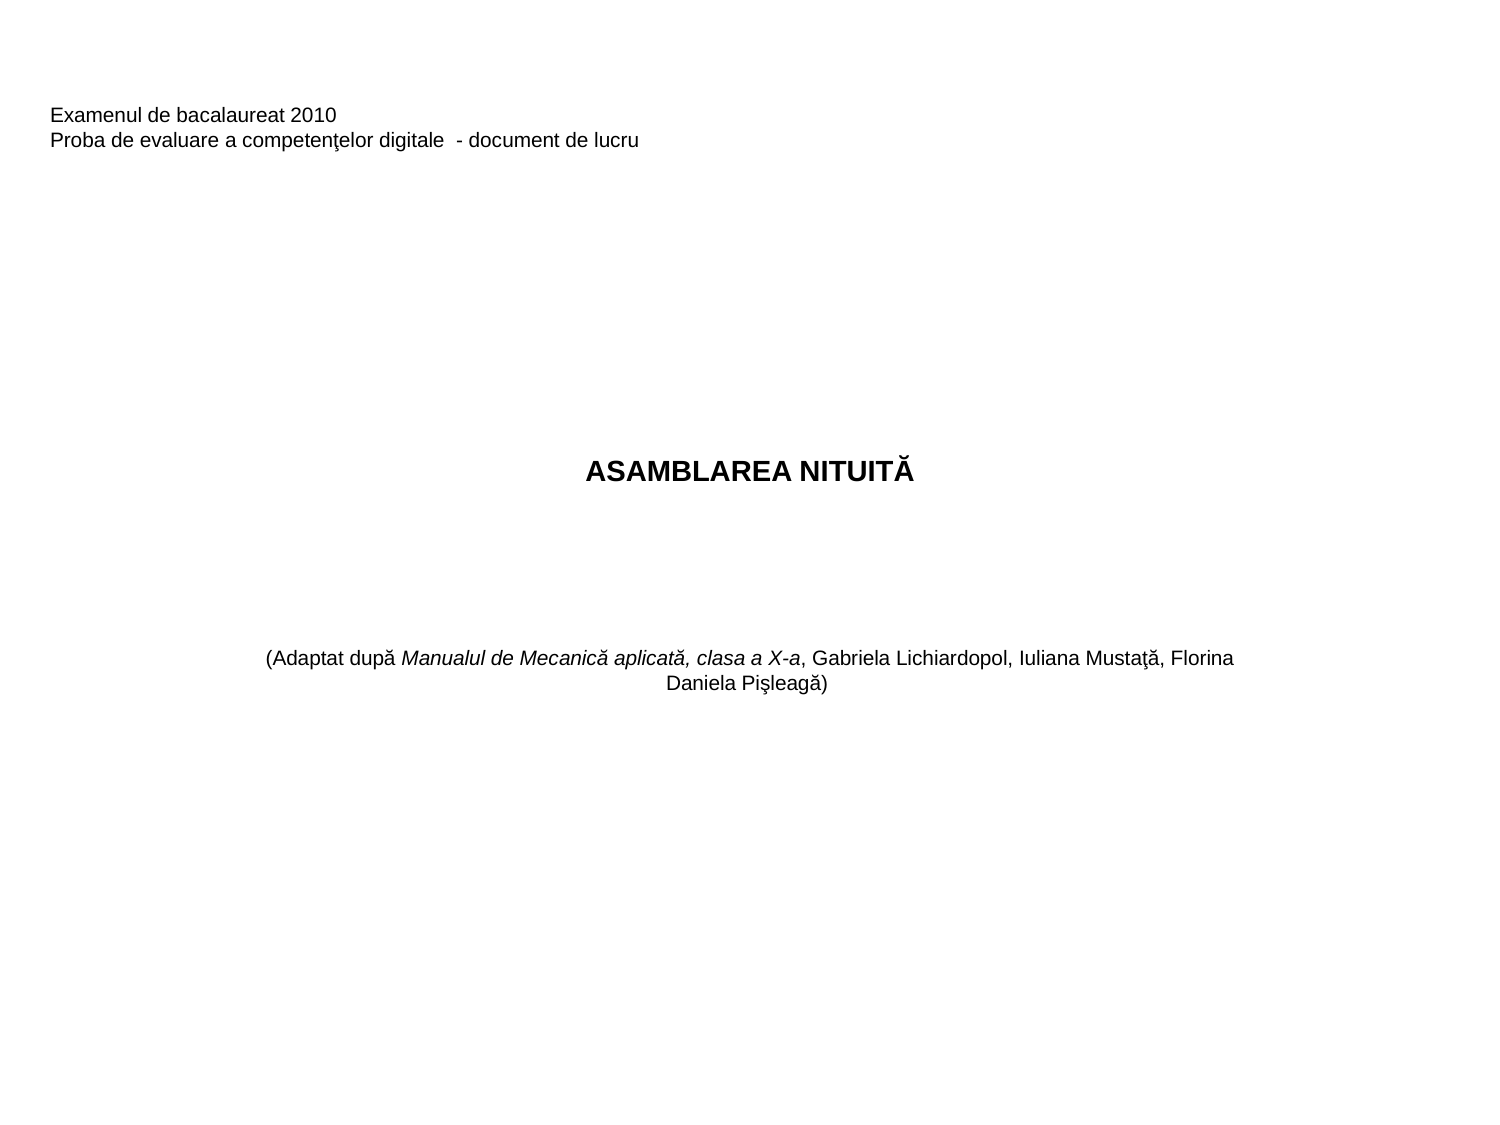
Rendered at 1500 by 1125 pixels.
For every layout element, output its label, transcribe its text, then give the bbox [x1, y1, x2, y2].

title ASAMBLAREA NITUITĂ [112, 349, 1388, 591]
text_box Examenul de bacalaureat 2010 Proba de evaluare a competenţelor digitale - document de lucru [35, 94, 1447, 159]
subtitle (Adaptat după Manualul de Mecanică aplicată, clasa a X-a, Gabriela Lichiardopol, Iuliana Mustaţă, Florina Daniela Pişleagă) [224, 637, 1276, 751]
